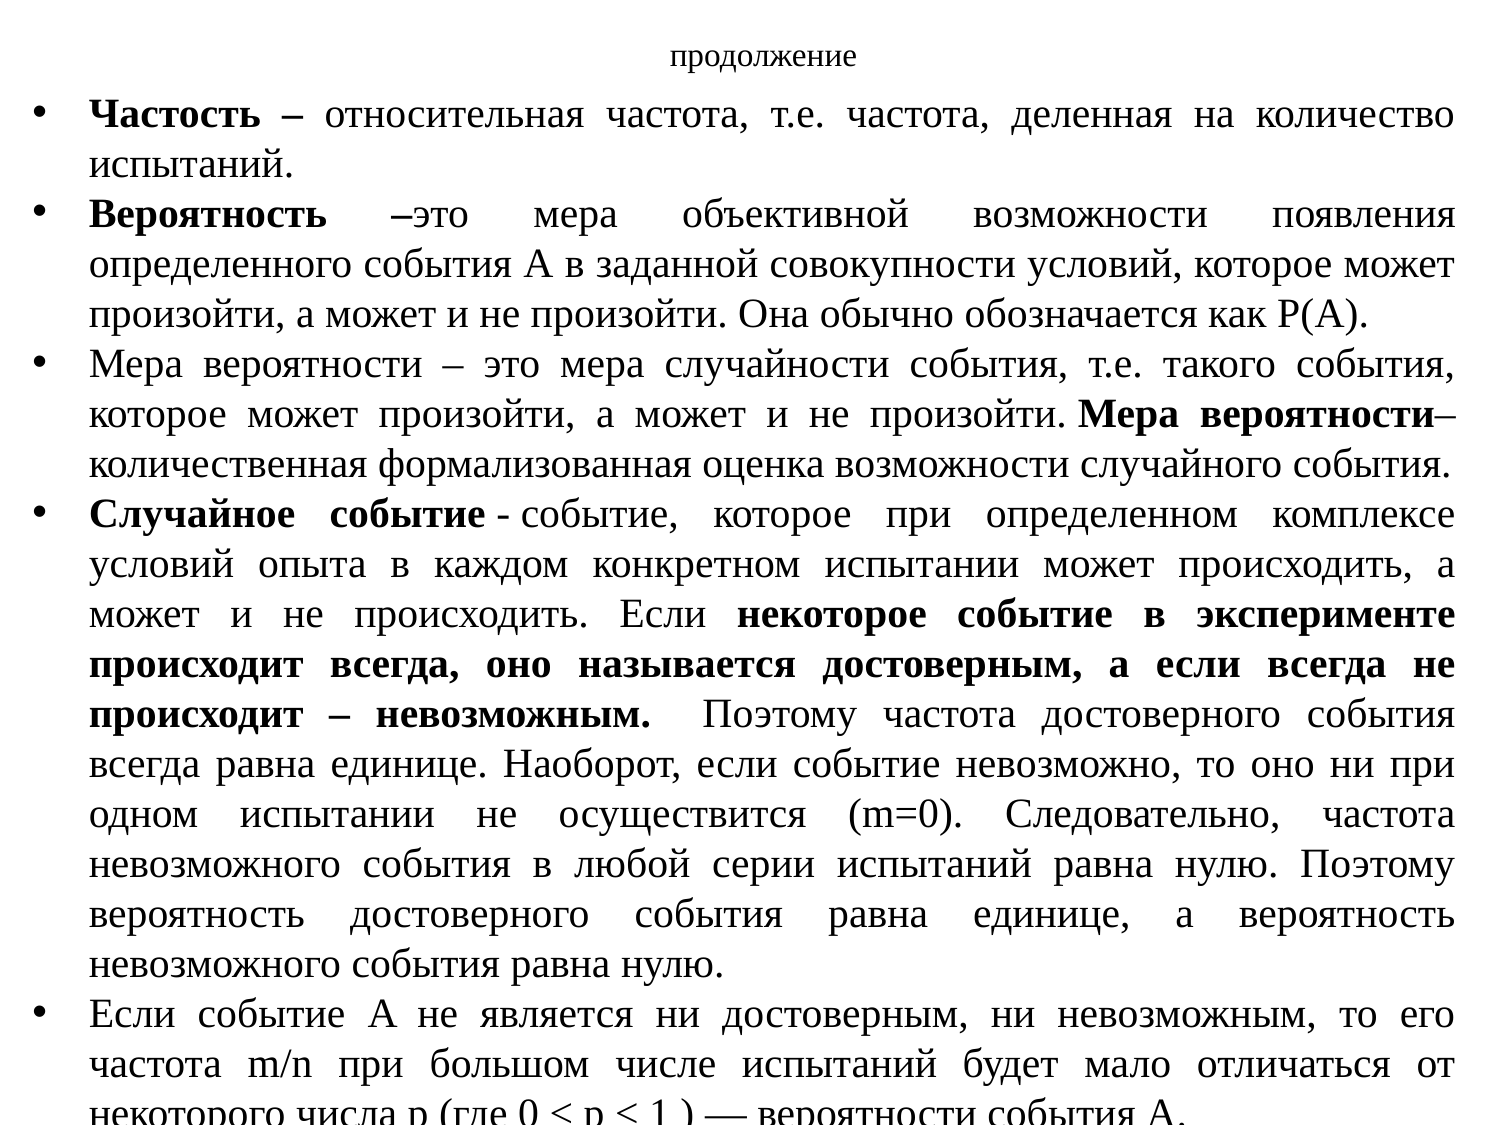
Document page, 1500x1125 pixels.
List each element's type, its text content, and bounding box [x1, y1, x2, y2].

text_box продолжение [88, 1, 1439, 78]
text_box Частость – относительная частота, т.е. частота, деленная на количество испытаний. Вероятность –это мера объективной возможности появления определенного события А в заданной совокупности условий, которое может произойти, а может и не произойти. Она обычно обозначается как Р(А). Мера вероятности – это мера случайности события, т.е. такого события, которое может произойти, а может и не произойти. Мера вероятности– количественная формализованная оценка возможности случайного события. Случайное событие - событие, которое при определенном комплексе условий опыта в каждом конкретном испытании может происходить, а может и не происходить. Если некоторое событие в эксперименте происходит всегда, оно называется достоверным, а если всегда не происходит – невозможным. Поэтому частота достоверного события всегда равна единице. Наоборот, если событие невозможно, то оно ни при одном испытании не осуществится (m=0). Следовательно, частота невозможного события в любой серии испытаний равна нулю. Поэтому вероятность достоверного события равна единице, а вероятность невозможного события равна нулю. Если событие A не является ни достоверным, ни невозможным, то его частота m/n при большом числе испытаний будет мало отличаться от некоторого числа p (где 0 < p < 1 ) — вероятности события A. Совмещением (или произведением) двух событий A и В называется событие, состоящее в совместном наступлении как события A, так и события В. Это событие будем обозначать АВ или ВА. [17, 78, 1471, 1024]
